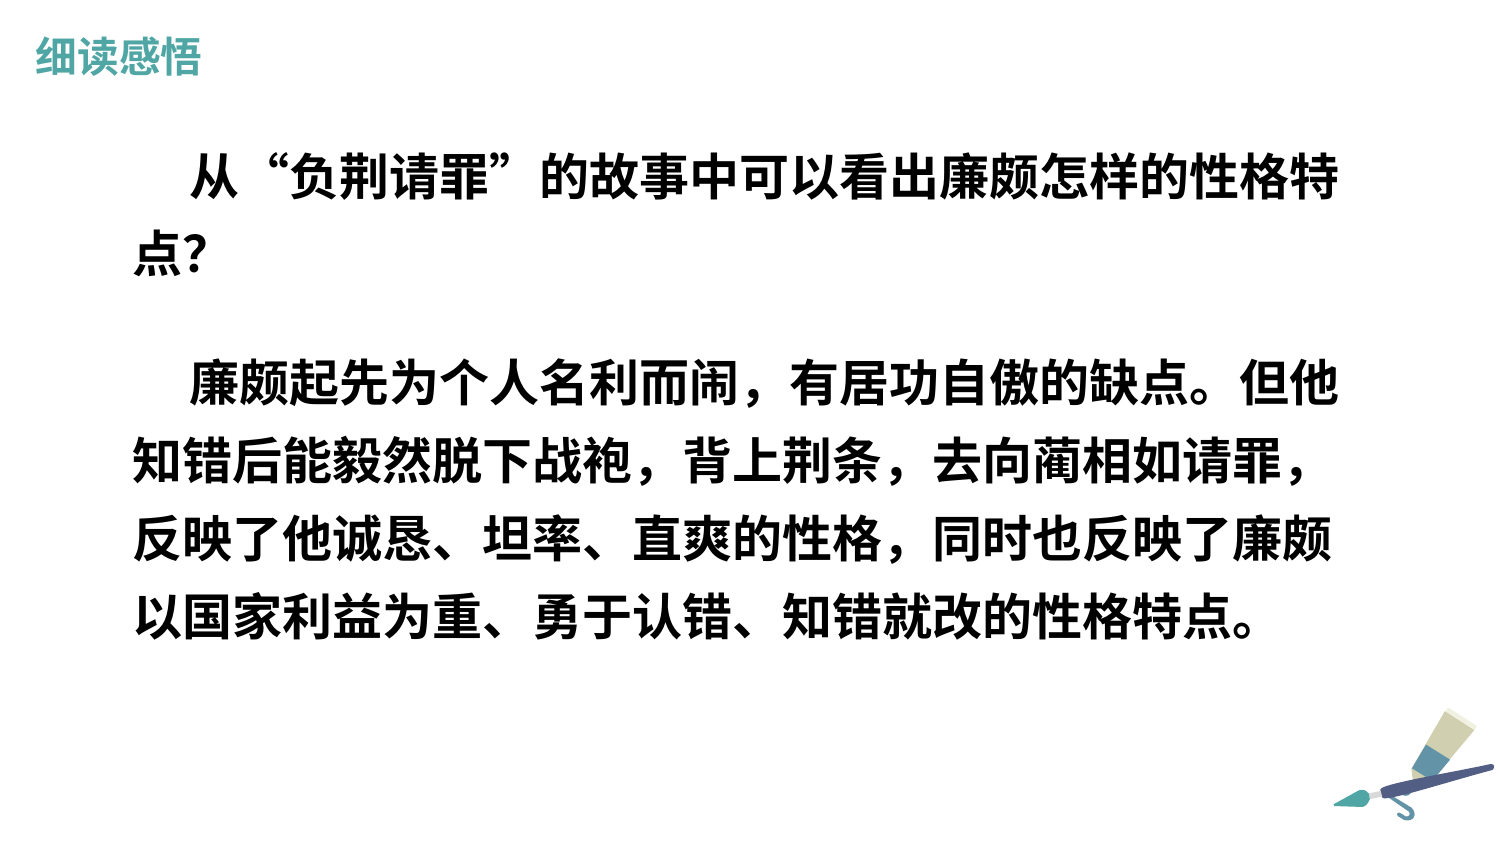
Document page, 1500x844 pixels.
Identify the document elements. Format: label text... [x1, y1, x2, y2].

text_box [1358, 708, 1481, 844]
text_box 细读感悟 [24, 25, 261, 87]
text_box 廉颇起先为个人名利而闹，有居功自傲的缺点。但他知错后能毅然脱下战袍，背上荆条，去向蔺相如请罪，反映了他诚恳、坦率、直爽的性格，同时也反映了廉颇以国家利益为重、勇于认错、知错就改的性格特点。 [120, 327, 1389, 651]
text_box 从“负荆请罪”的故事中可以看出廉颇怎样的性格特点？ [120, 121, 1371, 289]
